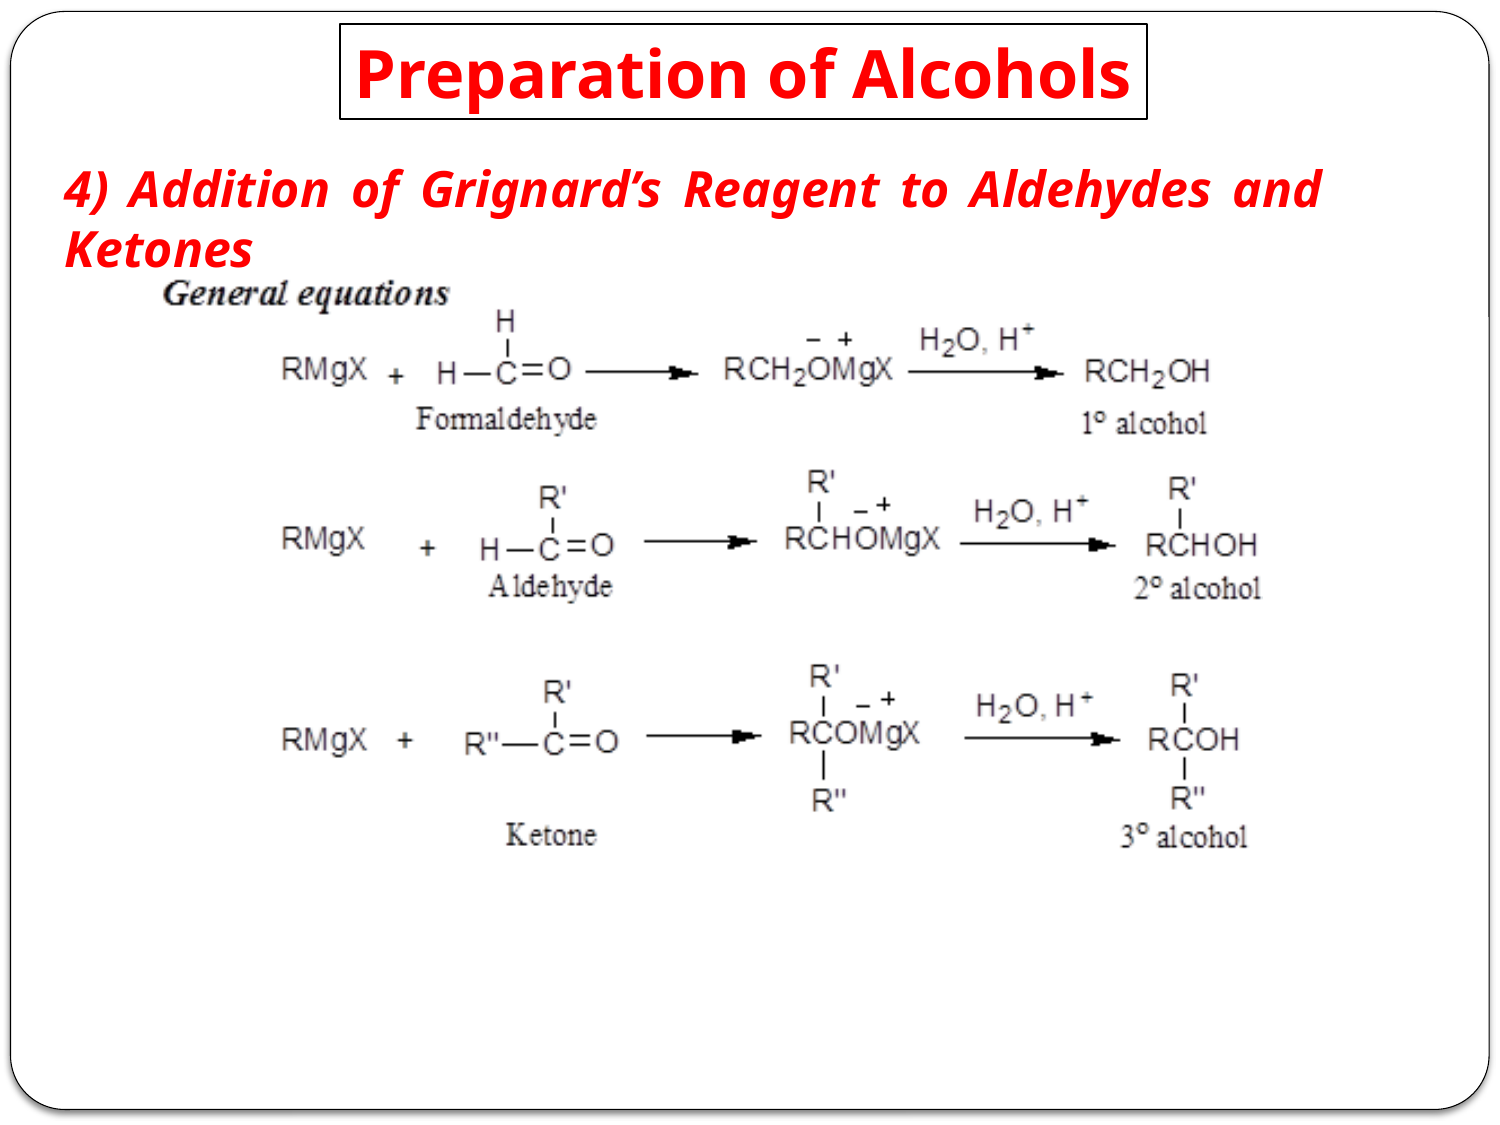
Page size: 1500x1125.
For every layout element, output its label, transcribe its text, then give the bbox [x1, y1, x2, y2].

text_box Preparation of Alcohols [339, 23, 1148, 120]
picture [162, 274, 1263, 855]
text_box 4) Addition of Grignard’s Reagent to Aldehydes and Ketones [49, 149, 1338, 285]
